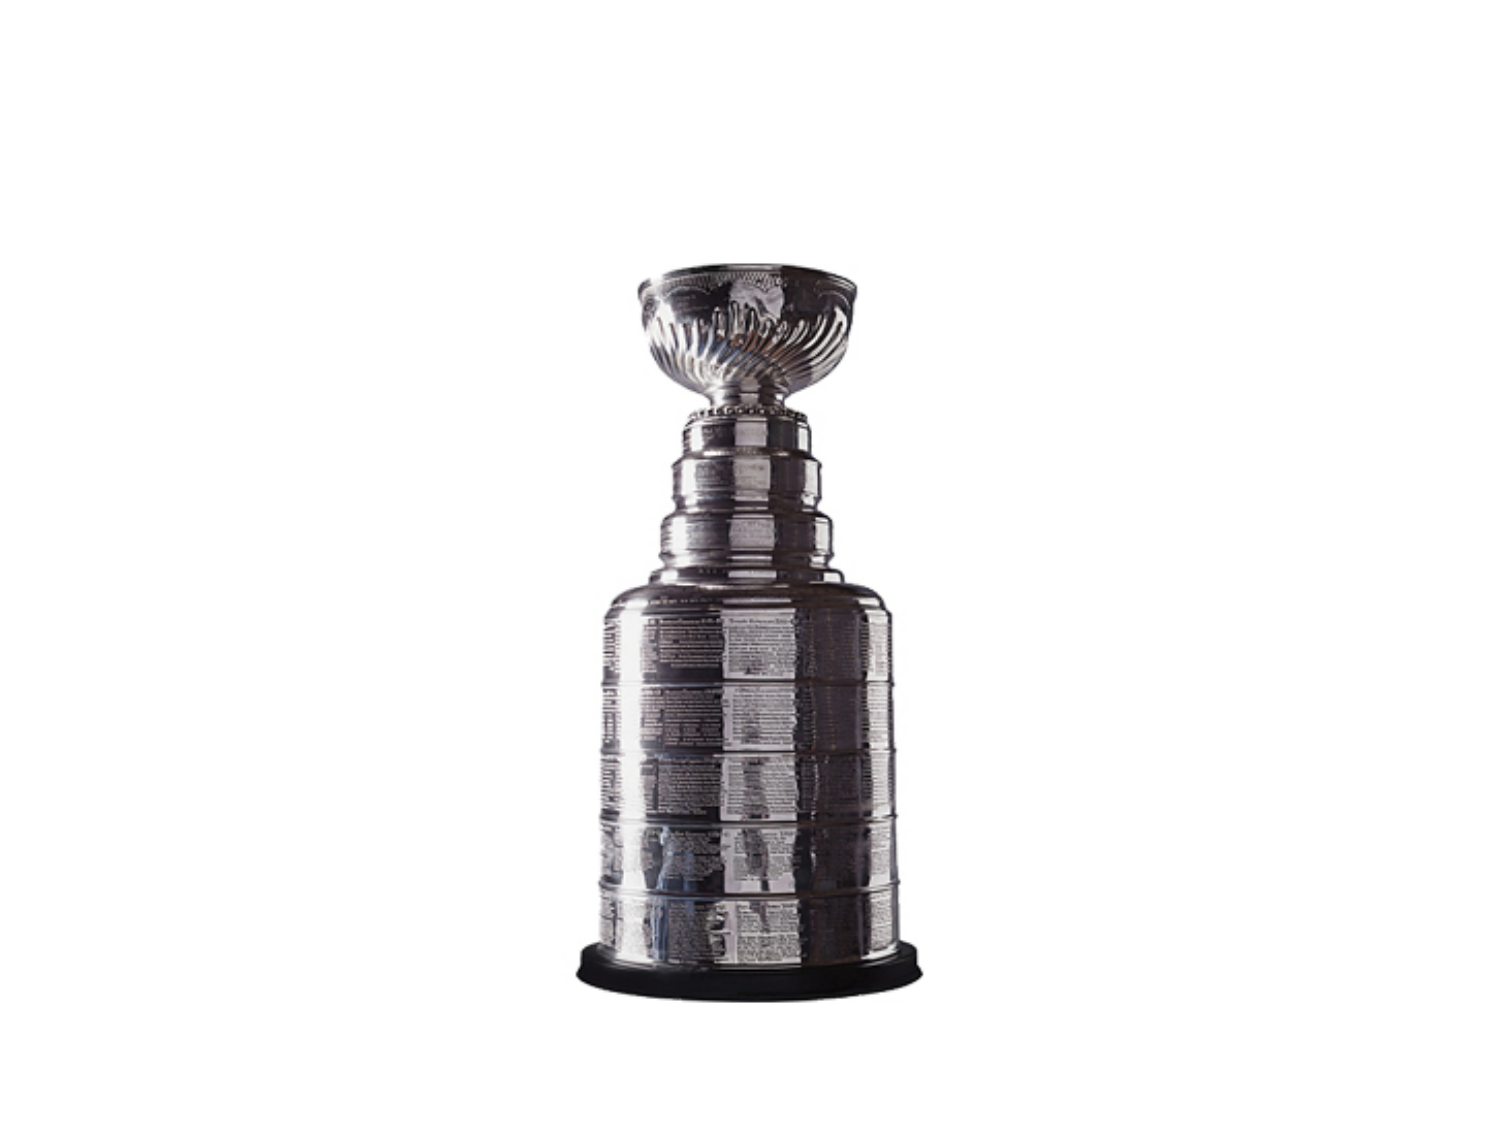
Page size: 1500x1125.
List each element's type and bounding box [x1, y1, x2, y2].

list [463, 262, 1037, 1006]
